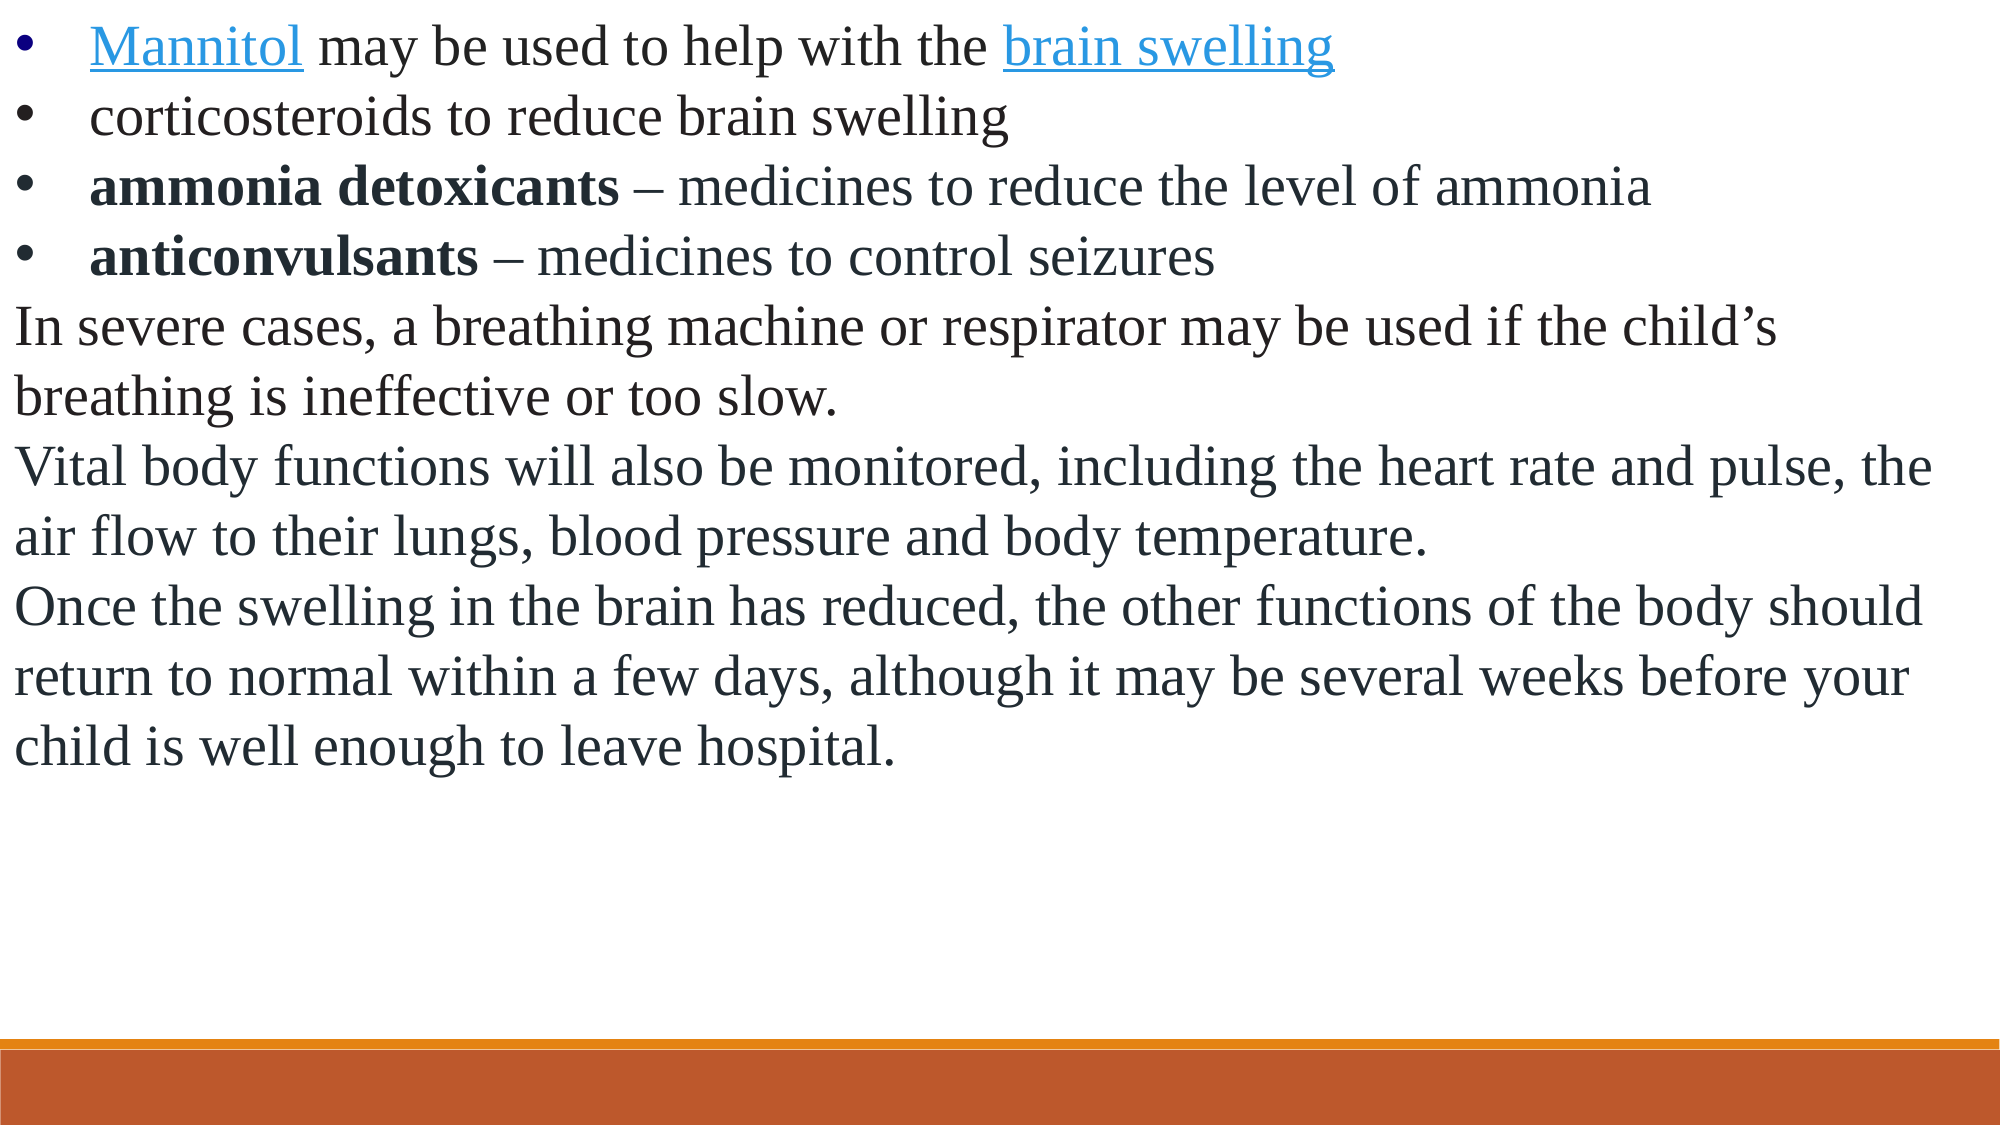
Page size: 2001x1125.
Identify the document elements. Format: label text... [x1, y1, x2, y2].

text_box Mannitol may be used to help with the brain swelling corticosteroids to reduce brain swelling ammonia detoxicants – medicines to reduce the level of ammonia anticonvulsants – medicines to control seizures In severe cases, a breathing machine or respirator may be used if the child’s breathing is ineffective or too slow. Vital body functions will also be monitored, including the heart rate and pulse, the air flow to their lungs, blood pressure and body temperature. Once the swelling in the brain has reduced, the other functions of the body should return to normal within a few days, although it may be several weeks before your child is well enough to leave hospital. [0, 0, 2000, 785]
